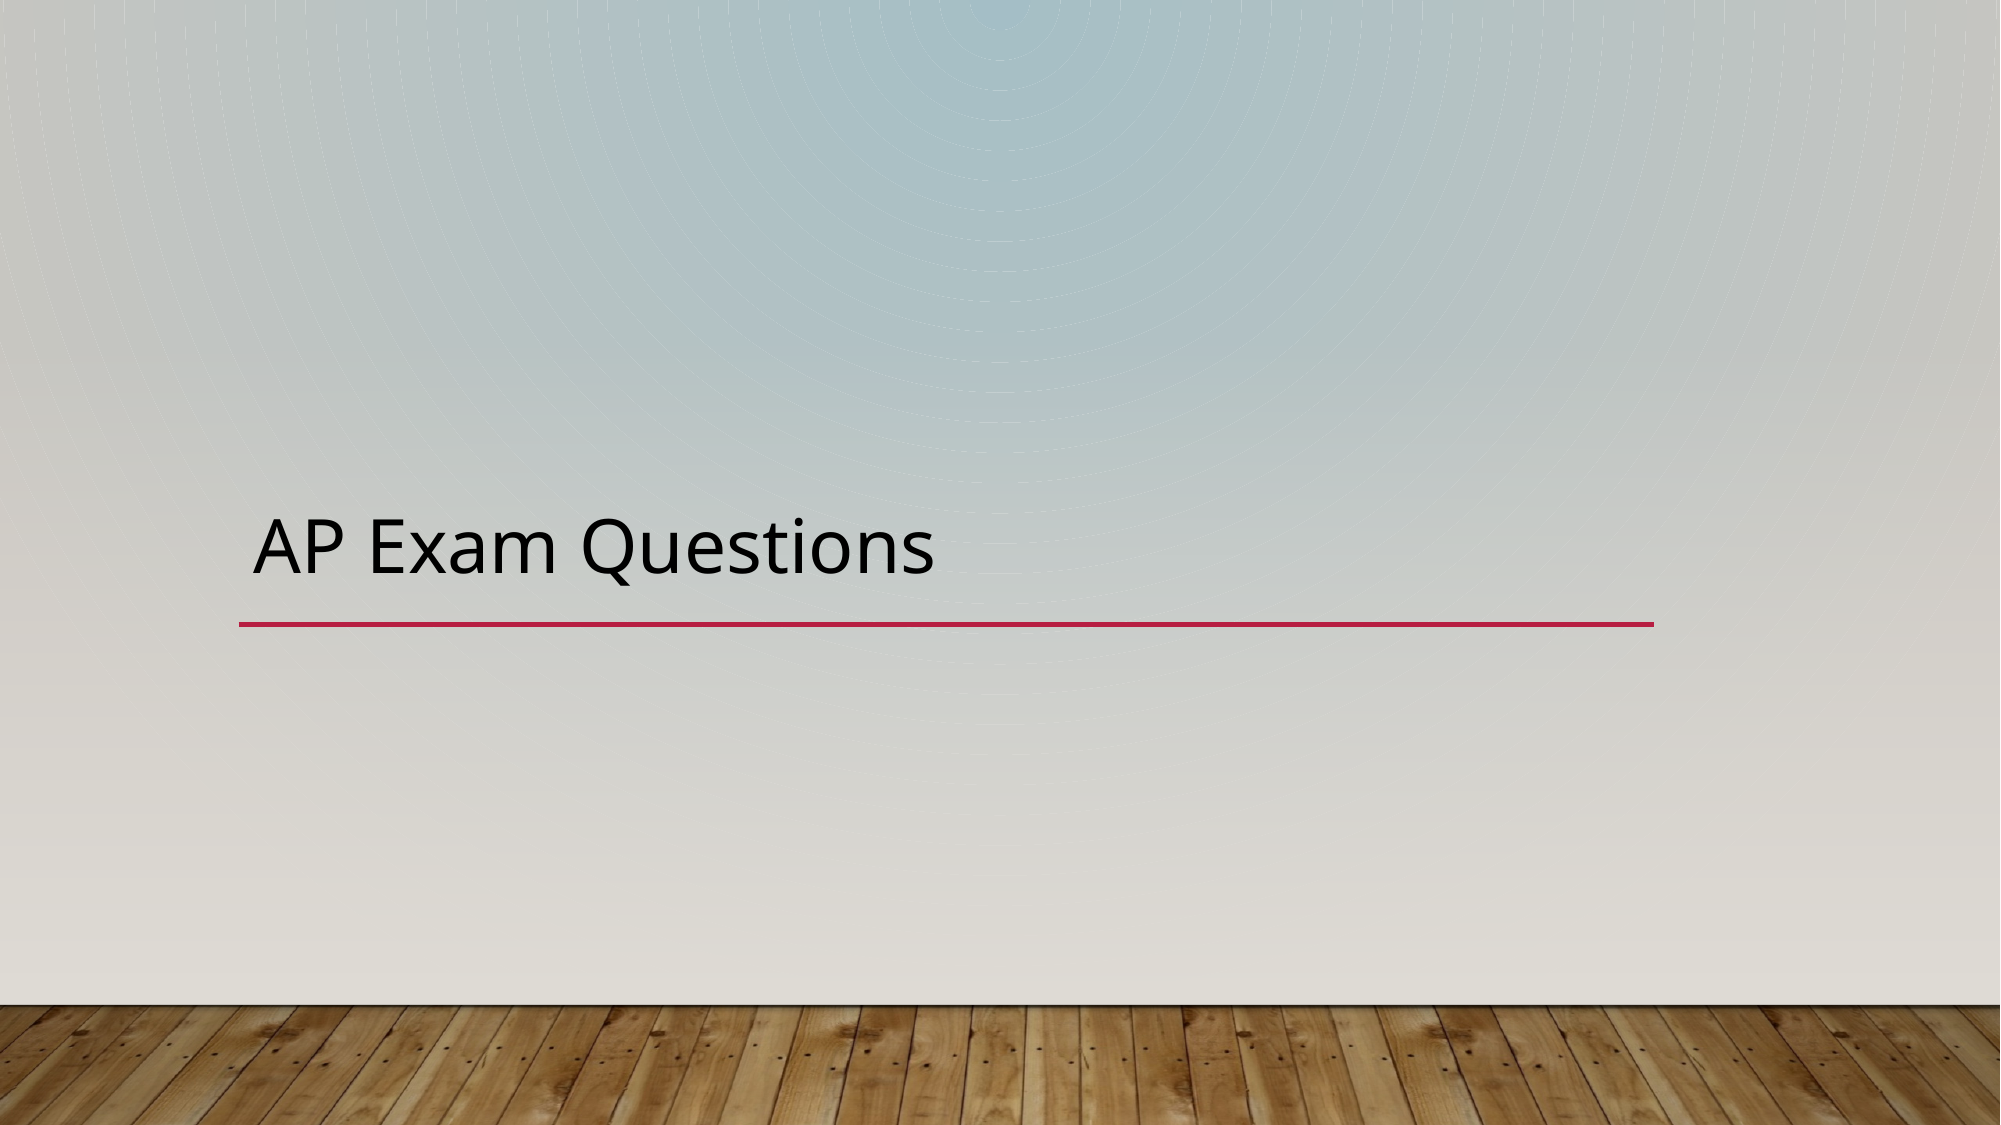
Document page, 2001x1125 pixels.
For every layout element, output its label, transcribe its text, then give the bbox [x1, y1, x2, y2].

title AP Exam Questions [238, 288, 1657, 598]
picture [0, 1005, 2000, 1125]
